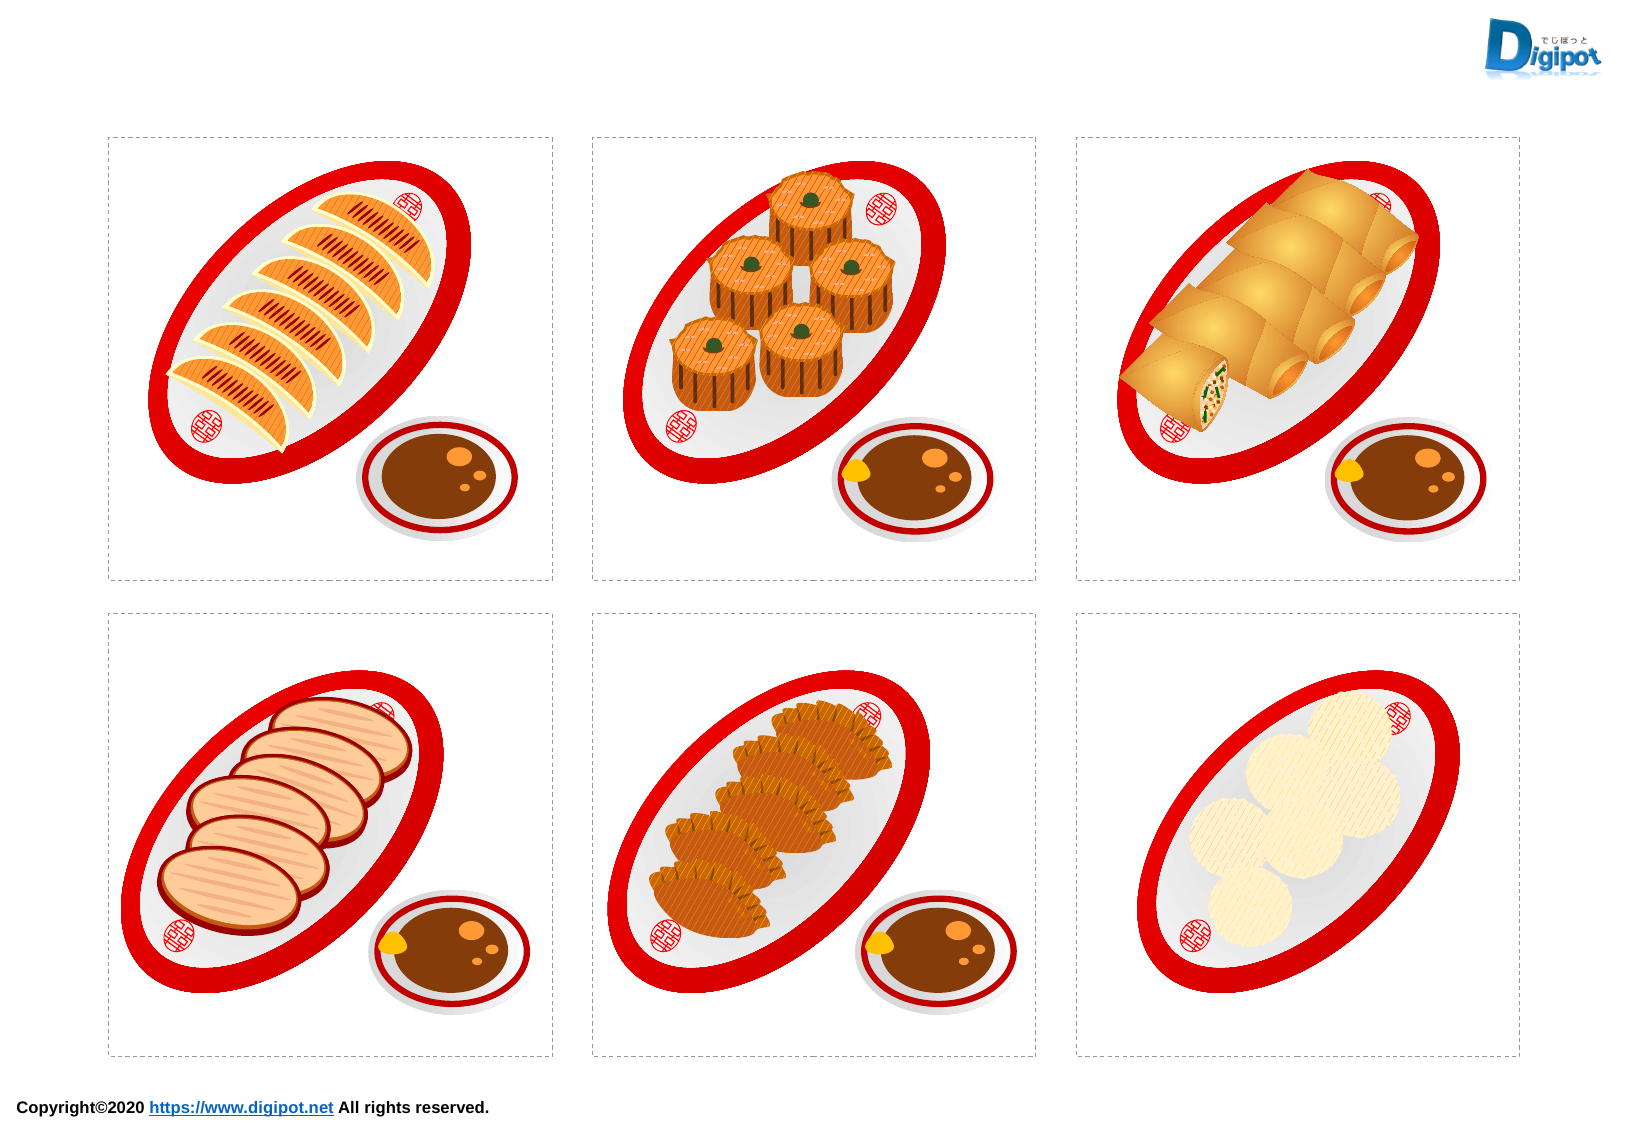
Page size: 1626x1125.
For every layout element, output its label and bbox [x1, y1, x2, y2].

text_box [1082, 177, 1493, 543]
text_box [113, 191, 524, 541]
text_box [86, 698, 536, 1015]
text_box [588, 170, 999, 543]
text_box [572, 700, 1023, 1015]
picture [1485, 18, 1602, 82]
text_box [1102, 690, 1495, 954]
